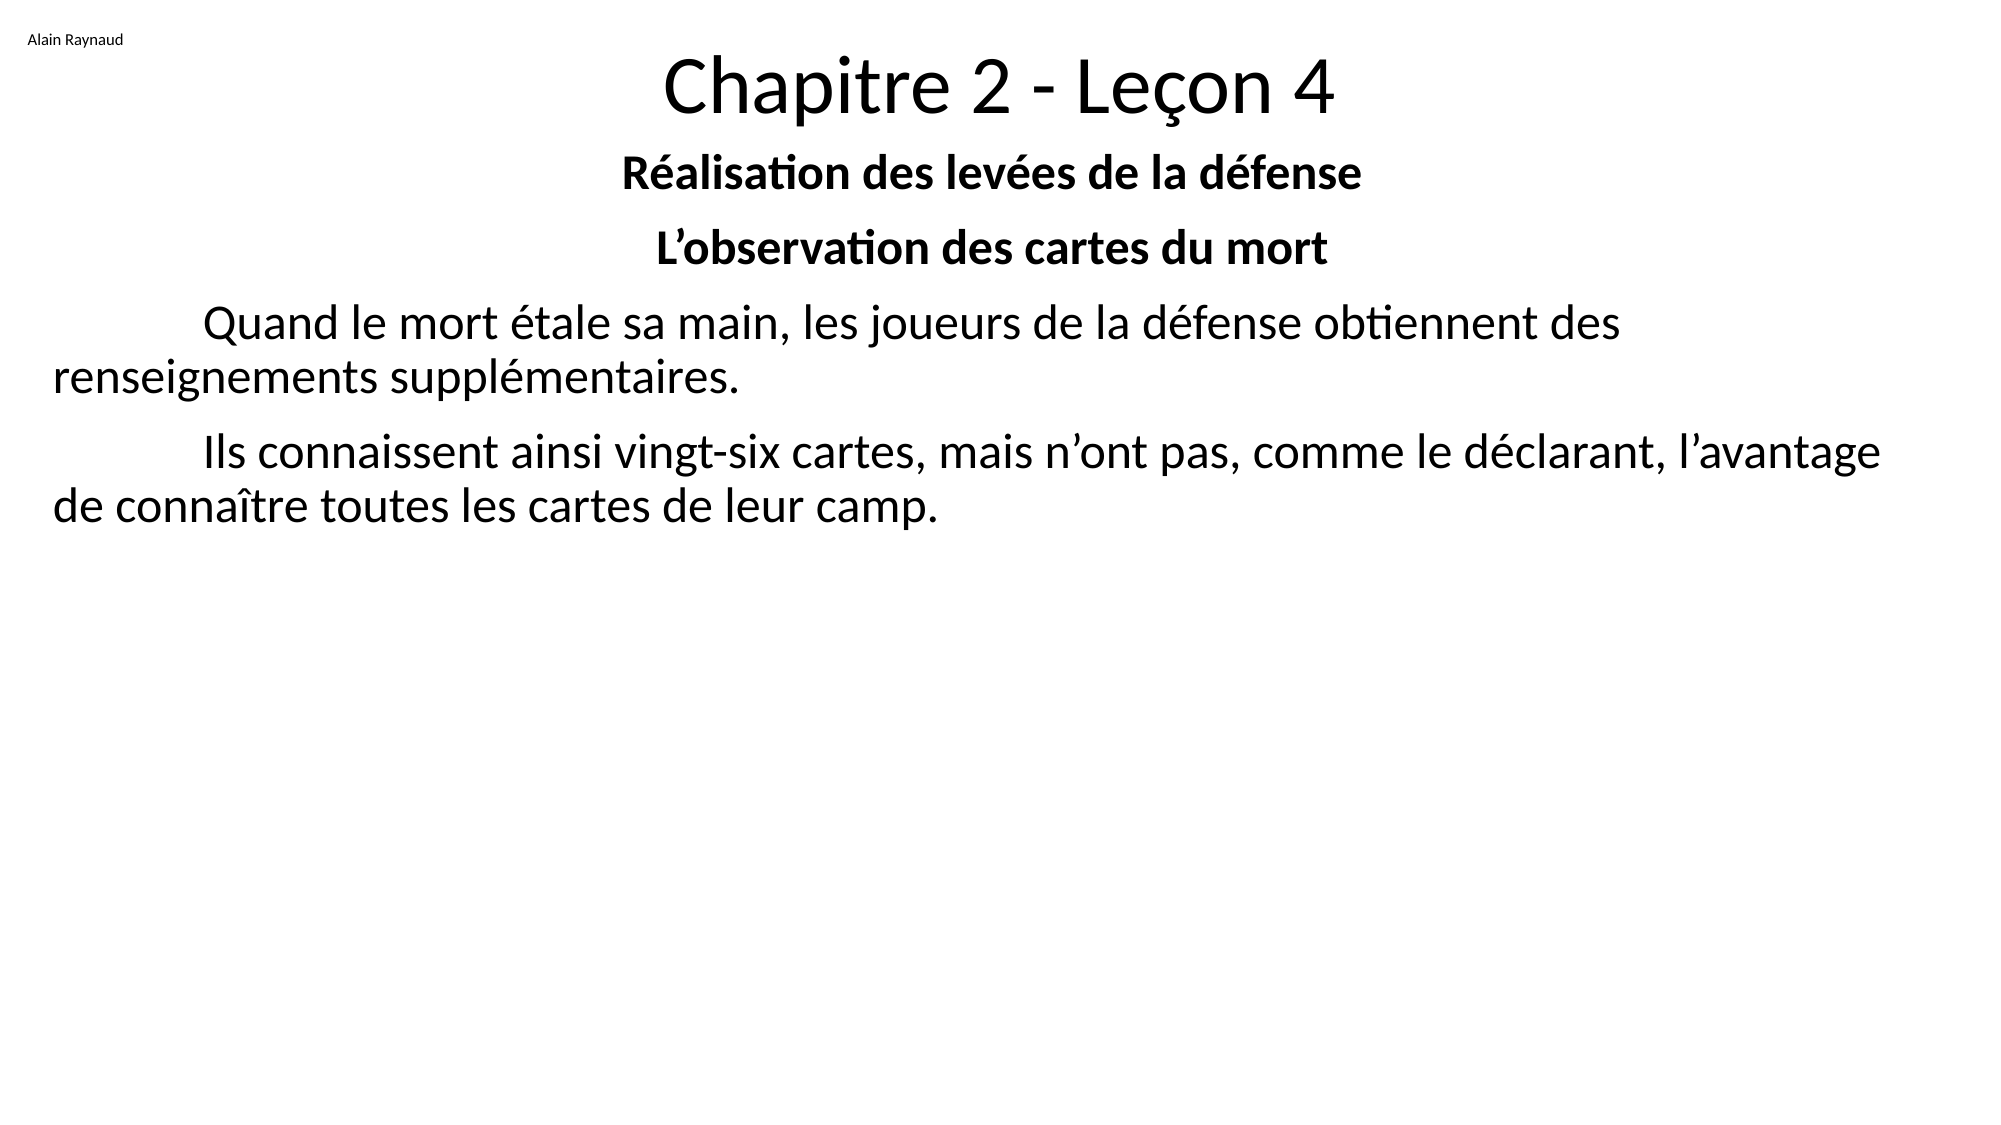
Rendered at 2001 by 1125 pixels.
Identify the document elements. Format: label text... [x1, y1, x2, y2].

subtitle Réalisation des levées de la défense L’observation des cartes du mort Quand le mort étale sa main, les joueurs de la défense obtiennent des renseignements supplémentaires. Ils connaissent ainsi vingt-six cartes, mais n’ont pas, comme le déclarant, l’avantage de connaître toutes les cartes de leur camp. [37, 139, 1948, 1088]
text_box Alain Raynaud [12, 21, 147, 57]
title Chapitre 2 - Leçon 4 [249, 38, 1750, 139]
